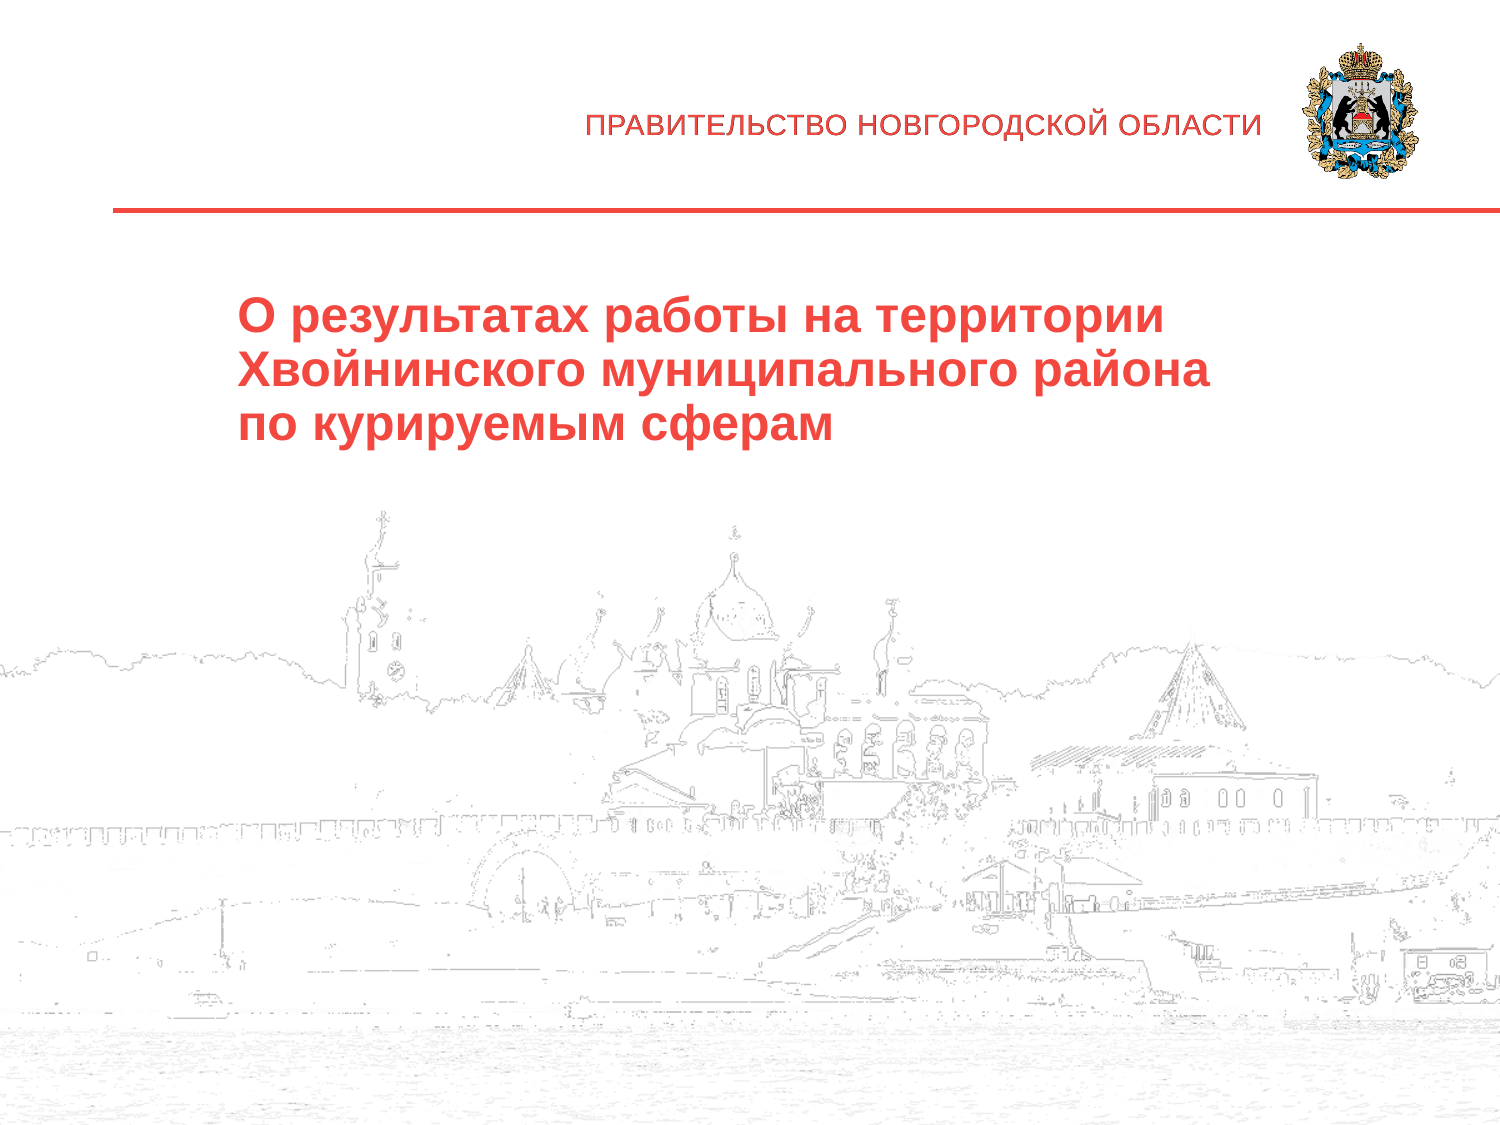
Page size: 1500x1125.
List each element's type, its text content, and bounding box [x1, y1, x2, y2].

text_box ПРАВИТЕЛЬСТВО НОВГОРОДСКОЙ ОБЛАСТИ [570, 102, 1302, 147]
picture [1302, 43, 1419, 179]
picture [0, 437, 1500, 1125]
text_box О результатах работы на территории Хвойнинского муниципального района по курируемым сферам [222, 282, 1332, 437]
